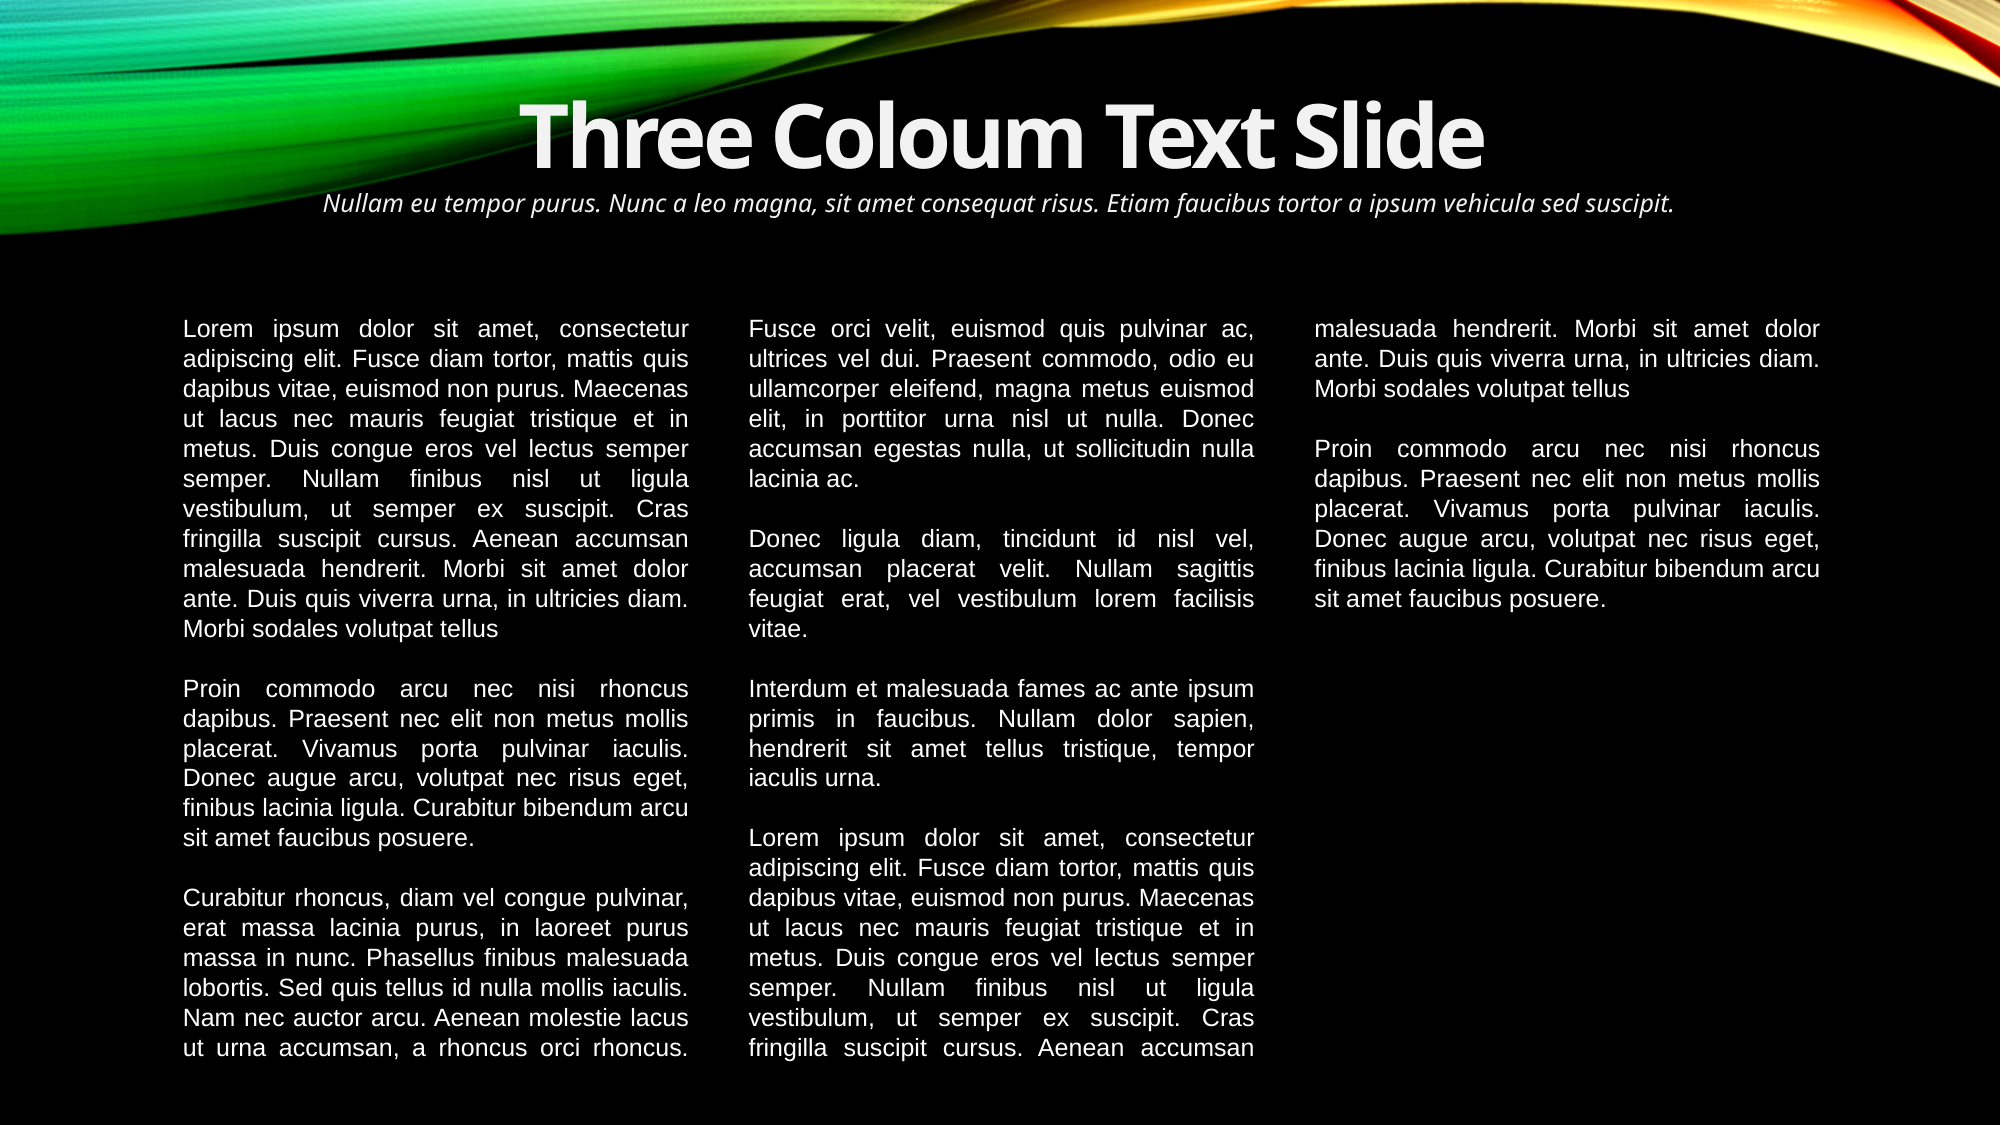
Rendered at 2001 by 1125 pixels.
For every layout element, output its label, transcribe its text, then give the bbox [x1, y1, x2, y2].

text_box Lorem ipsum dolor sit amet, consectetur adipiscing elit. Fusce diam tortor, mattis quis dapibus vitae, euismod non purus. Maecenas ut lacus nec mauris feugiat tristique et in metus. Duis congue eros vel lectus semper semper. Nullam finibus nisl ut ligula vestibulum, ut semper ex suscipit. Cras fringilla suscipit cursus. Aenean accumsan malesuada hendrerit. Morbi sit amet dolor ante. Duis quis viverra urna, in ultricies diam. Morbi sodales volutpat tellus Proin commodo arcu nec nisi rhoncus dapibus. Praesent nec elit non metus mollis placerat. Vivamus porta pulvinar iaculis. Donec augue arcu, volutpat nec risus eget, finibus lacinia ligula. Curabitur bibendum arcu sit amet faucibus posuere. Curabitur rhoncus, diam vel congue pulvinar, erat massa lacinia purus, in laoreet purus massa in nunc. Phasellus finibus malesuada lobortis. Sed quis tellus id nulla mollis iaculis. Nam nec auctor arcu. Aenean molestie lacus ut urna accumsan, a rhoncus orci rhoncus. Fusce orci velit, euismod quis pulvinar ac, ultrices vel dui. Praesent commodo, odio eu ullamcorper eleifend, magna metus euismod elit, in porttitor urna nisl ut nulla. Donec accumsan egestas nulla, ut sollicitudin nulla lacinia ac. Donec ligula diam, tincidunt id nisl vel, accumsan placerat velit. Nullam sagittis feugiat erat, vel vestibulum lorem facilisis vitae. Interdum et malesuada fames ac ante ipsum primis in faucibus. Nullam dolor sapien, hendrerit sit amet tellus tristique, tempor iaculis urna. Lorem ipsum dolor sit amet, consectetur adipiscing elit. Fusce diam tortor, mattis quis dapibus vitae, euismod non purus. Maecenas ut lacus nec mauris feugiat tristique et in metus. Duis congue eros vel lectus semper semper. Nullam finibus nisl ut ligula vestibulum, ut semper ex suscipit. Cras fringilla suscipit cursus. Aenean accumsan malesuada hendrerit. Morbi sit amet dolor ante. Duis quis viverra urna, in ultricies diam. Morbi sodales volutpat tellus Proin commodo arcu nec nisi rhoncus dapibus. Praesent nec elit non metus mollis placerat. Vivamus porta pulvinar iaculis. Donec augue arcu, volutpat nec risus eget, finibus lacinia ligula. Curabitur bibendum arcu sit amet faucibus posuere. [168, 305, 1837, 1088]
text_box Nullam eu tempor purus. Nunc a leo magna, sit amet consequat risus. Etiam faucibus tortor a ipsum vehicula sed suscipit. [123, 182, 1884, 223]
picture [0, 0, 2000, 237]
text_box Three Coloum Text Slide [508, 74, 1499, 182]
